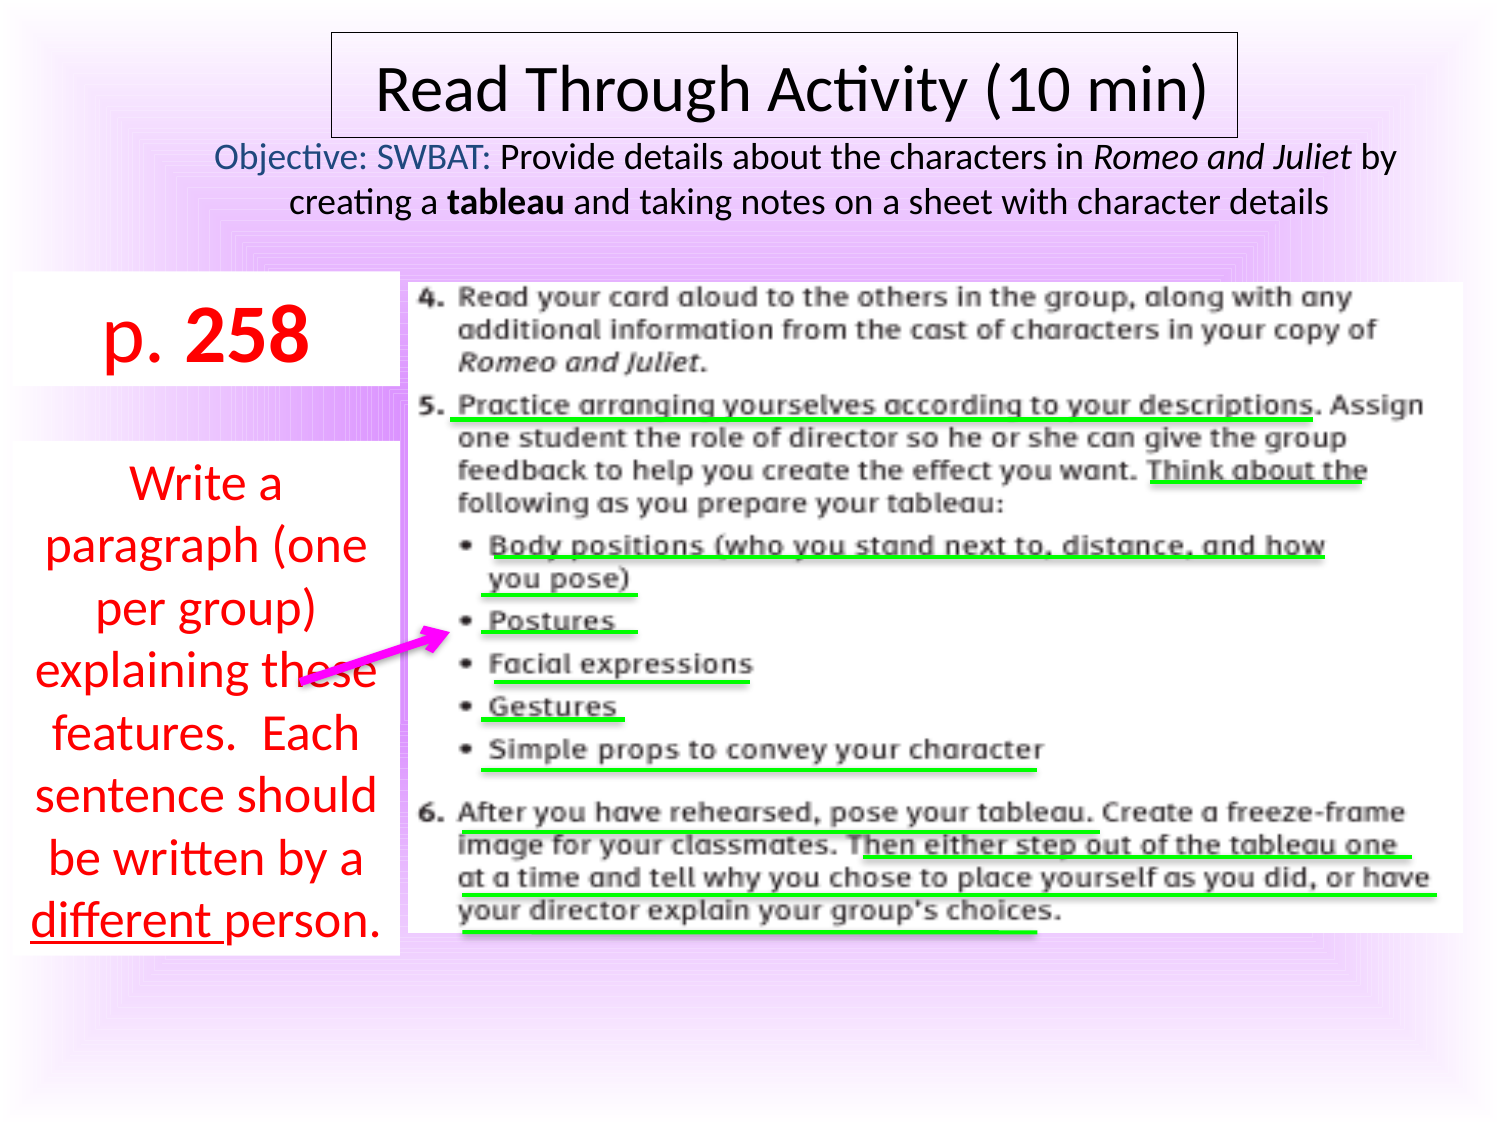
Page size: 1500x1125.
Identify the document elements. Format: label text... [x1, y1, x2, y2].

text_box p. 258 [12, 271, 400, 387]
text_box Objective: SWBAT: Provide details about the characters in Romeo and Juliet by creating a tableau and taking notes on a sheet with character details [95, 124, 1438, 230]
text_box Write a paragraph (one per group) explaining these features. Each sentence should be written by a different person. [12, 440, 400, 956]
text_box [480, 556, 1326, 595]
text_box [462, 831, 1438, 933]
picture [408, 281, 1463, 933]
title Read Through Activity (10 min) [331, 32, 1238, 138]
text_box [299, 631, 451, 683]
